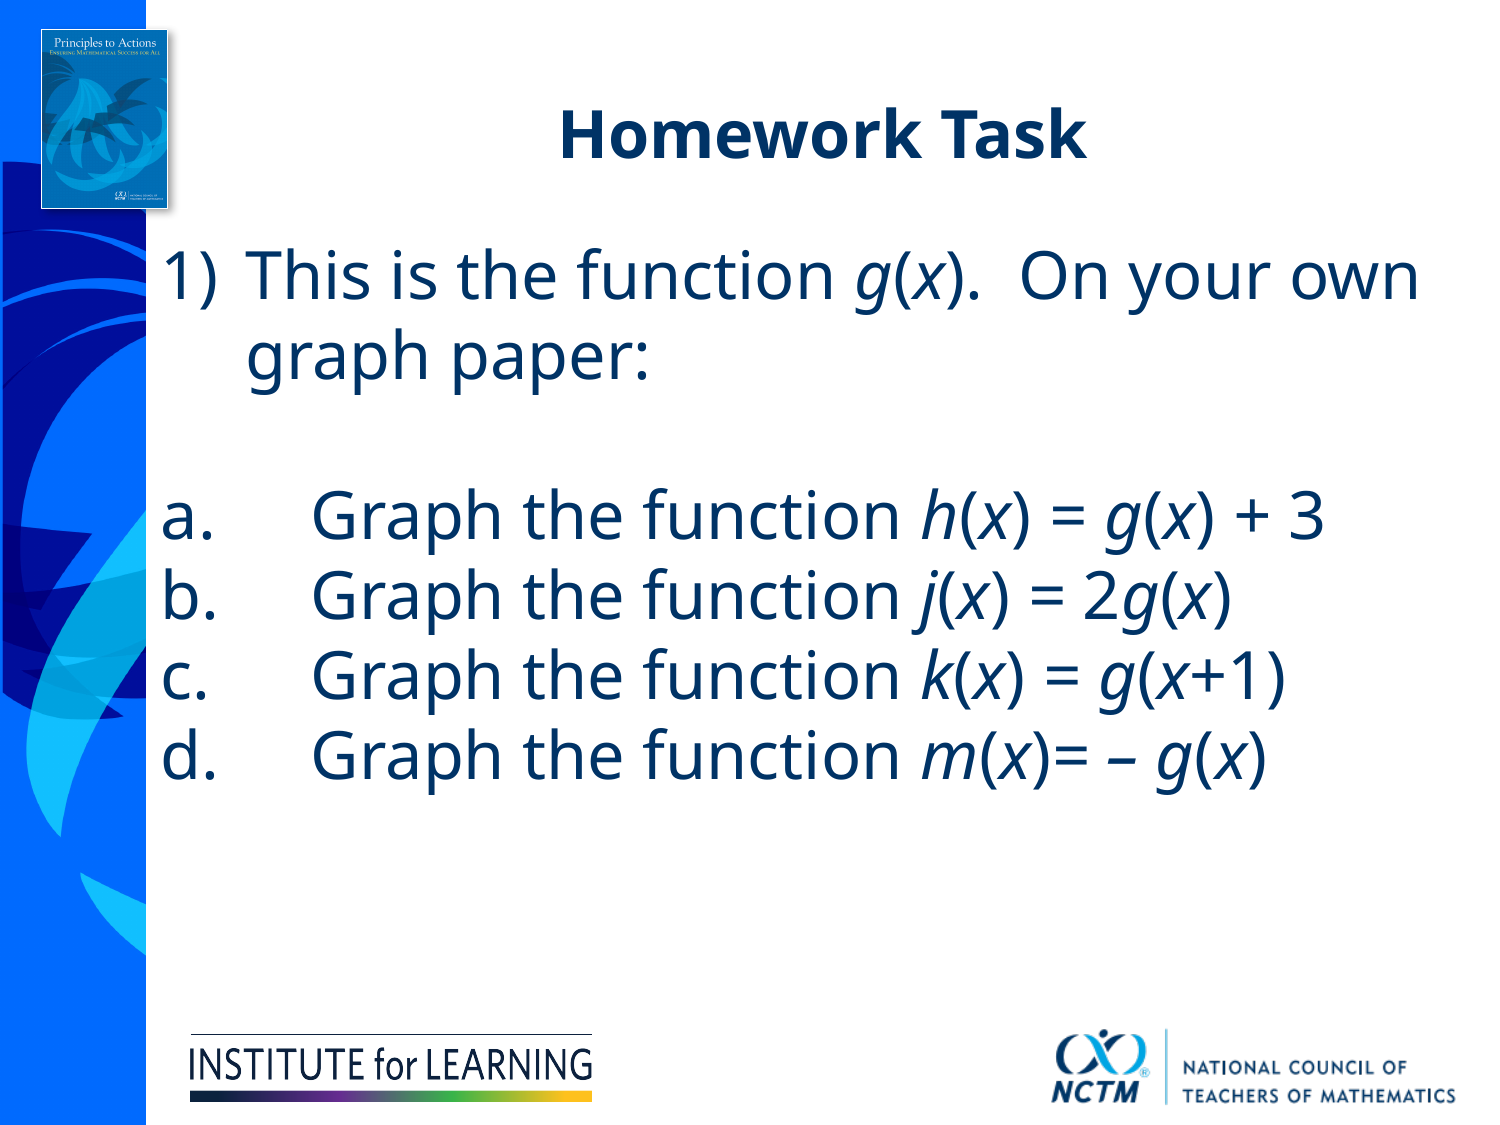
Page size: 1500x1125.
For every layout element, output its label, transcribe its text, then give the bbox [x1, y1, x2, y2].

text_box Homework Task [151, 38, 1500, 225]
picture [1034, 1008, 1474, 1124]
picture [190, 1034, 592, 1102]
text_box This is the function g(x). On your own graph paper: a. Graph the function h(x) = g(x) + 3 b. Graph the function j(x) = 2g(x) c. Graph the function k(x) = g(x+1) d. Graph the function m(x)= – g(x) [151, 225, 1500, 610]
picture [0, 0, 168, 1125]
